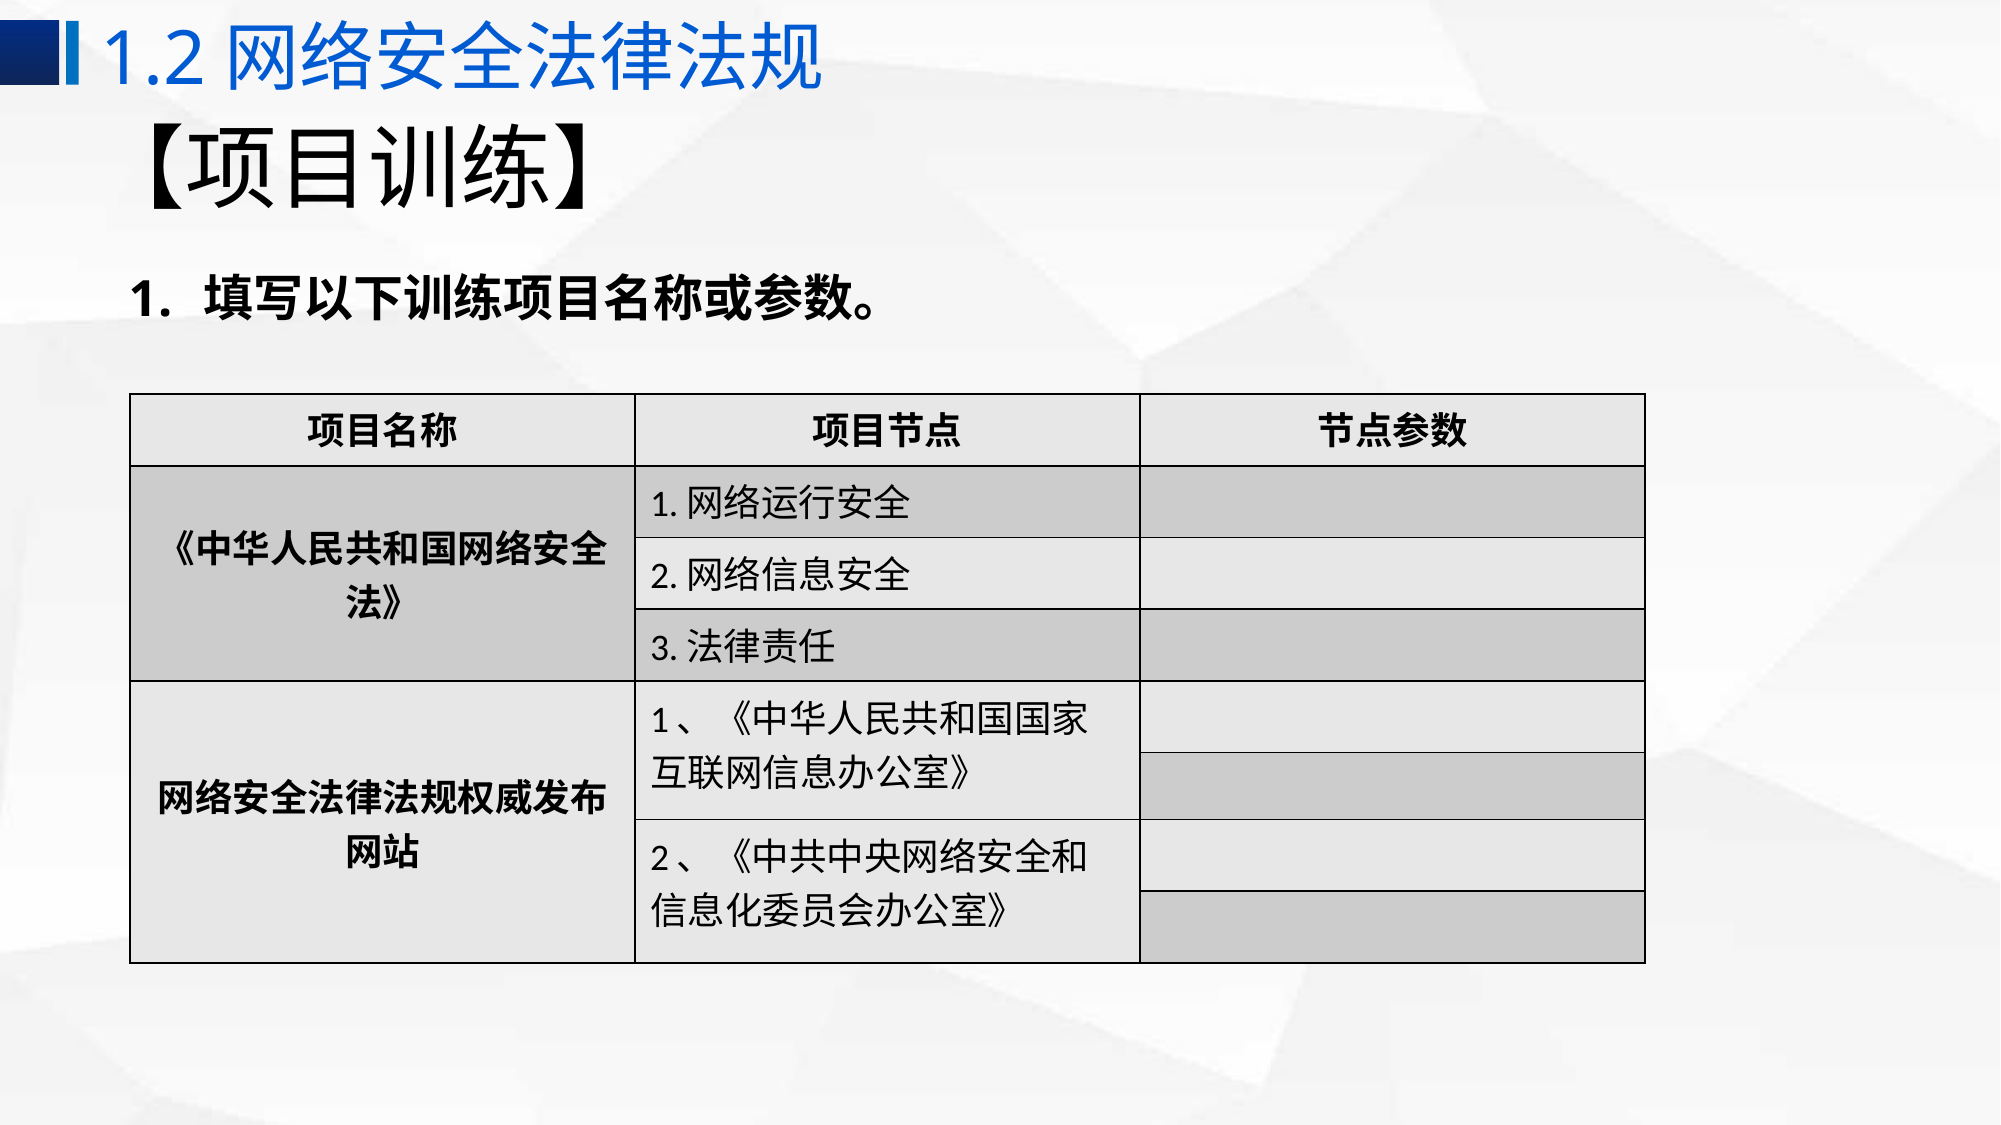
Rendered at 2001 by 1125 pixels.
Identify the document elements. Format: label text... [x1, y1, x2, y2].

table_header 项目名称 [131, 395, 634, 465]
table_cell [1141, 753, 1644, 819]
table_cell 2、《中共中央网络安全和信息化委员会办公室》 [636, 820, 1139, 962]
table_cell 网络安全法律法规权威发布网站 [131, 682, 634, 962]
text_box 1.2网络安全法律法规 [85, 9, 1441, 101]
table_cell [1141, 820, 1644, 890]
text_box 填写以下训练项目名称或参数。 [113, 259, 1750, 378]
table_cell [1141, 892, 1644, 962]
table_cell 1、《中华人民共和国国家互联网信息办公室》 [636, 682, 1139, 819]
table_cell [1141, 467, 1644, 537]
table_cell [1141, 682, 1644, 752]
table_cell 1.网络运行安全 [636, 467, 1139, 537]
table_cell 《中华人民共和国网络安全法》 [131, 467, 634, 680]
title 【项目训练】 [78, 100, 712, 243]
table_cell 3.法律责任 [636, 610, 1139, 680]
text_box [66, 20, 79, 85]
text_box [0, 20, 60, 85]
table_header 节点参数 [1141, 395, 1644, 465]
table_cell [1141, 538, 1644, 608]
table_header 项目节点 [636, 395, 1139, 465]
table_cell 2.网络信息安全 [636, 538, 1139, 608]
picture [0, 0, 2001, 1125]
table_cell [1141, 610, 1644, 680]
